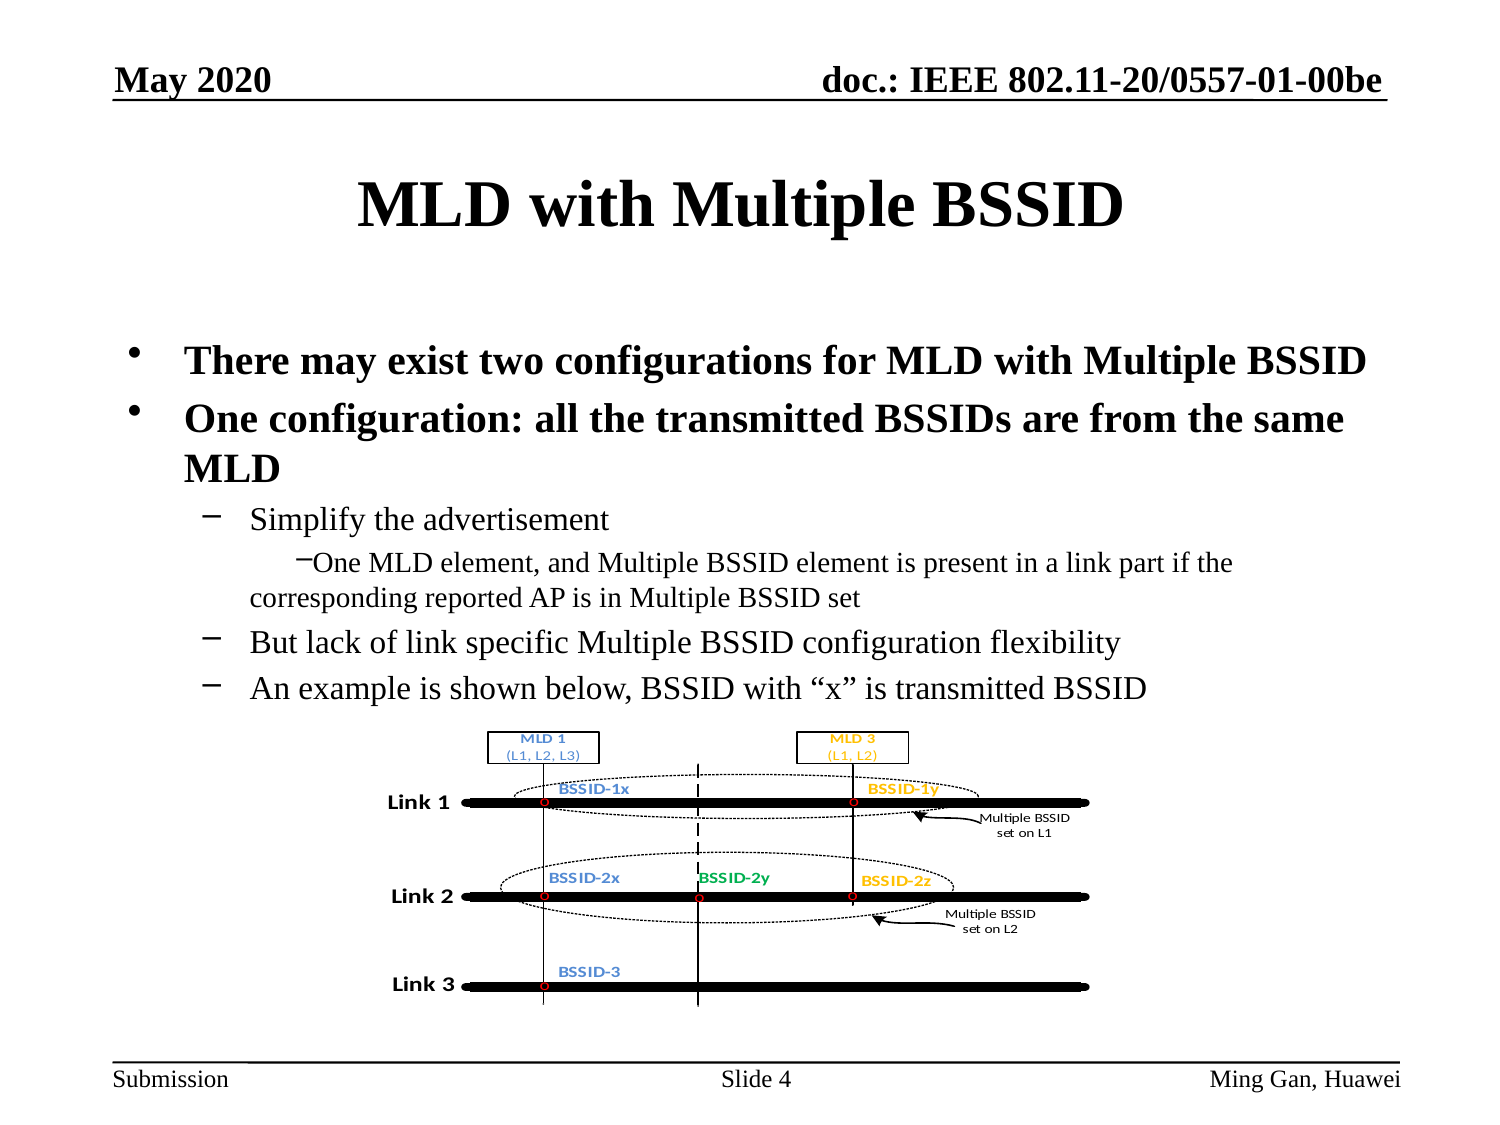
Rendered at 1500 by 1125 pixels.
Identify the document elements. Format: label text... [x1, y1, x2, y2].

footer Ming Gan, Huawei [1206, 1061, 1402, 1093]
title MLD with Multiple BSSID [112, 112, 1388, 288]
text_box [374, 728, 1107, 1032]
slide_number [114, 54, 274, 101]
slide_number Slide 4 [712, 1061, 800, 1093]
list There may exist two configurations for MLD with Multiple BSSID One configuration: all the transmitted BSSIDs are from the same MLD Simplify the advertisement One MLD element, and Multiple BSSID element is present in a link part if the corresponding reported AP is in Multiple BSSID set But lack of link specific Multiple BSSID configuration flexibility An example is shown below, BSSID with “x” is transmitted BSSID [112, 324, 1388, 1001]
